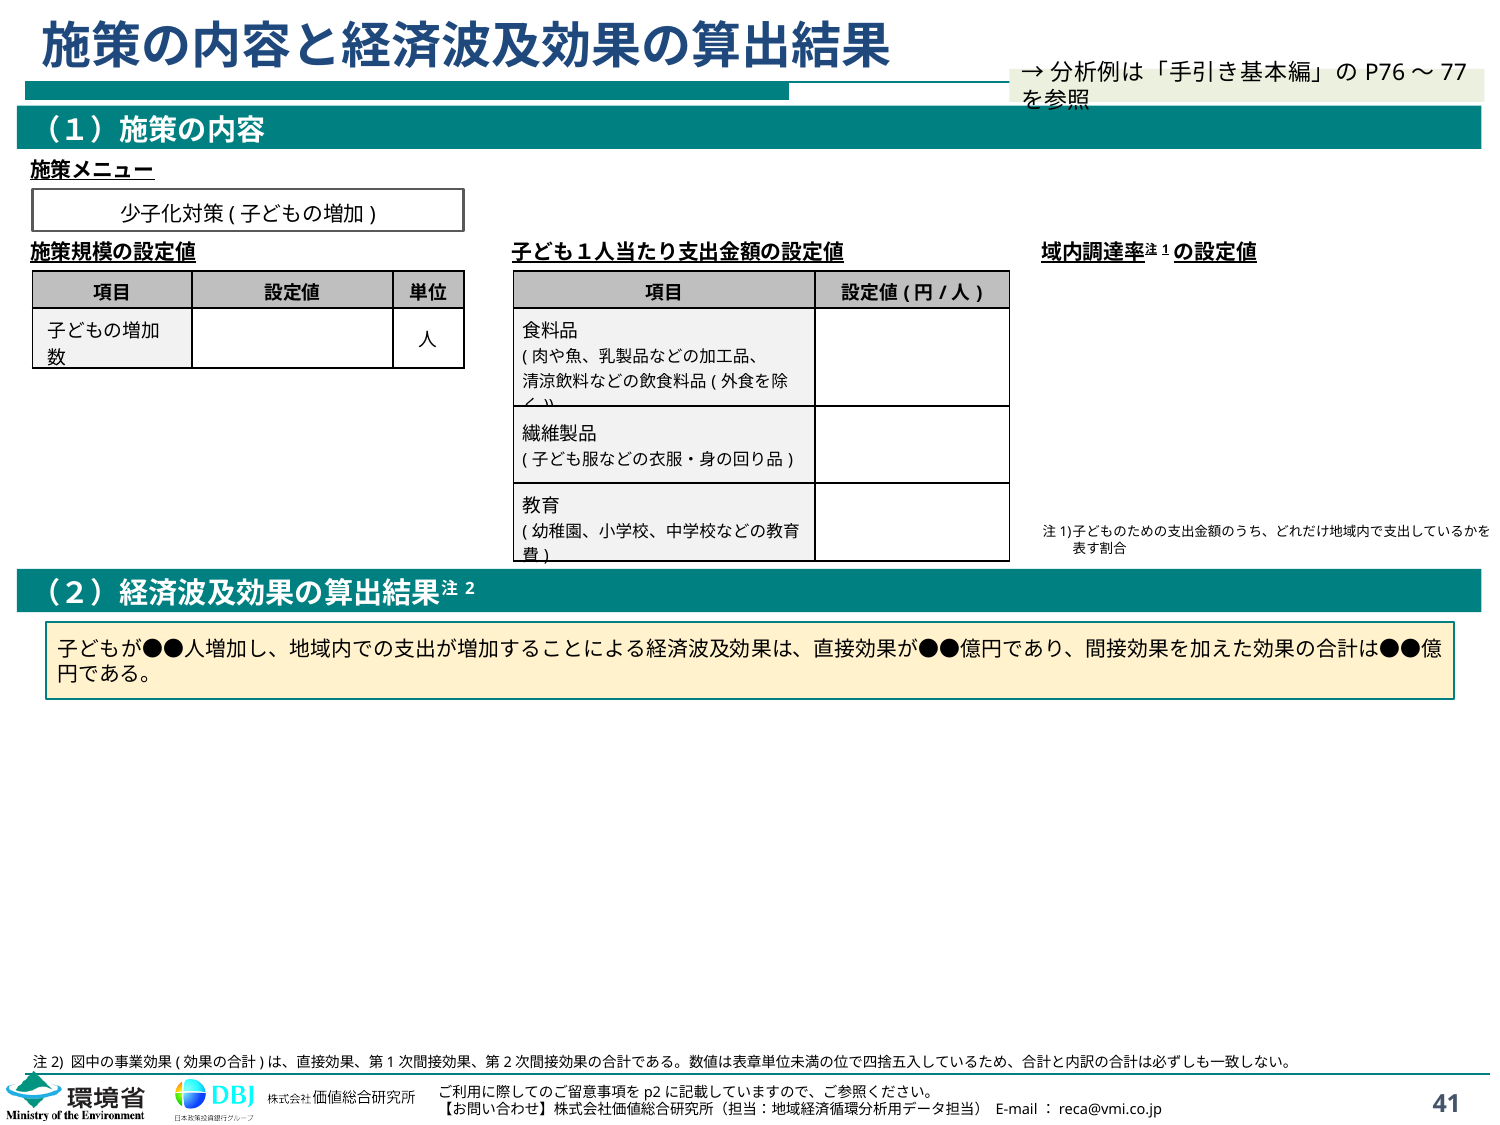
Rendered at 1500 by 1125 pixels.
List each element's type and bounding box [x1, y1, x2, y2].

text_box [29, 238, 267, 264]
table_cell [514, 309, 814, 405]
table_cell [816, 309, 1009, 405]
table_cell [816, 484, 1009, 560]
table_header [33, 272, 191, 307]
text_box [32, 189, 464, 231]
table_cell [514, 407, 814, 482]
picture [2, 1071, 148, 1125]
table_cell [193, 309, 392, 367]
picture [171, 1075, 419, 1125]
table_cell [816, 407, 1009, 482]
text_box [33, 1050, 1451, 1071]
title [25, 0, 1355, 82]
table_header [514, 272, 814, 307]
slide_number [1393, 1079, 1500, 1122]
table_cell [33, 309, 191, 367]
text_box [16, 568, 1482, 613]
text_box [511, 238, 896, 264]
table_header [193, 272, 392, 307]
table_cell [514, 484, 814, 560]
text_box [1009, 68, 1485, 102]
table_header [394, 272, 463, 307]
text_box [46, 621, 1454, 699]
text_box [1041, 238, 1337, 264]
table_cell [394, 309, 463, 367]
text_box [29, 156, 178, 182]
table_header [816, 272, 1009, 307]
text_box [1042, 527, 1491, 552]
text_box [16, 105, 1482, 149]
